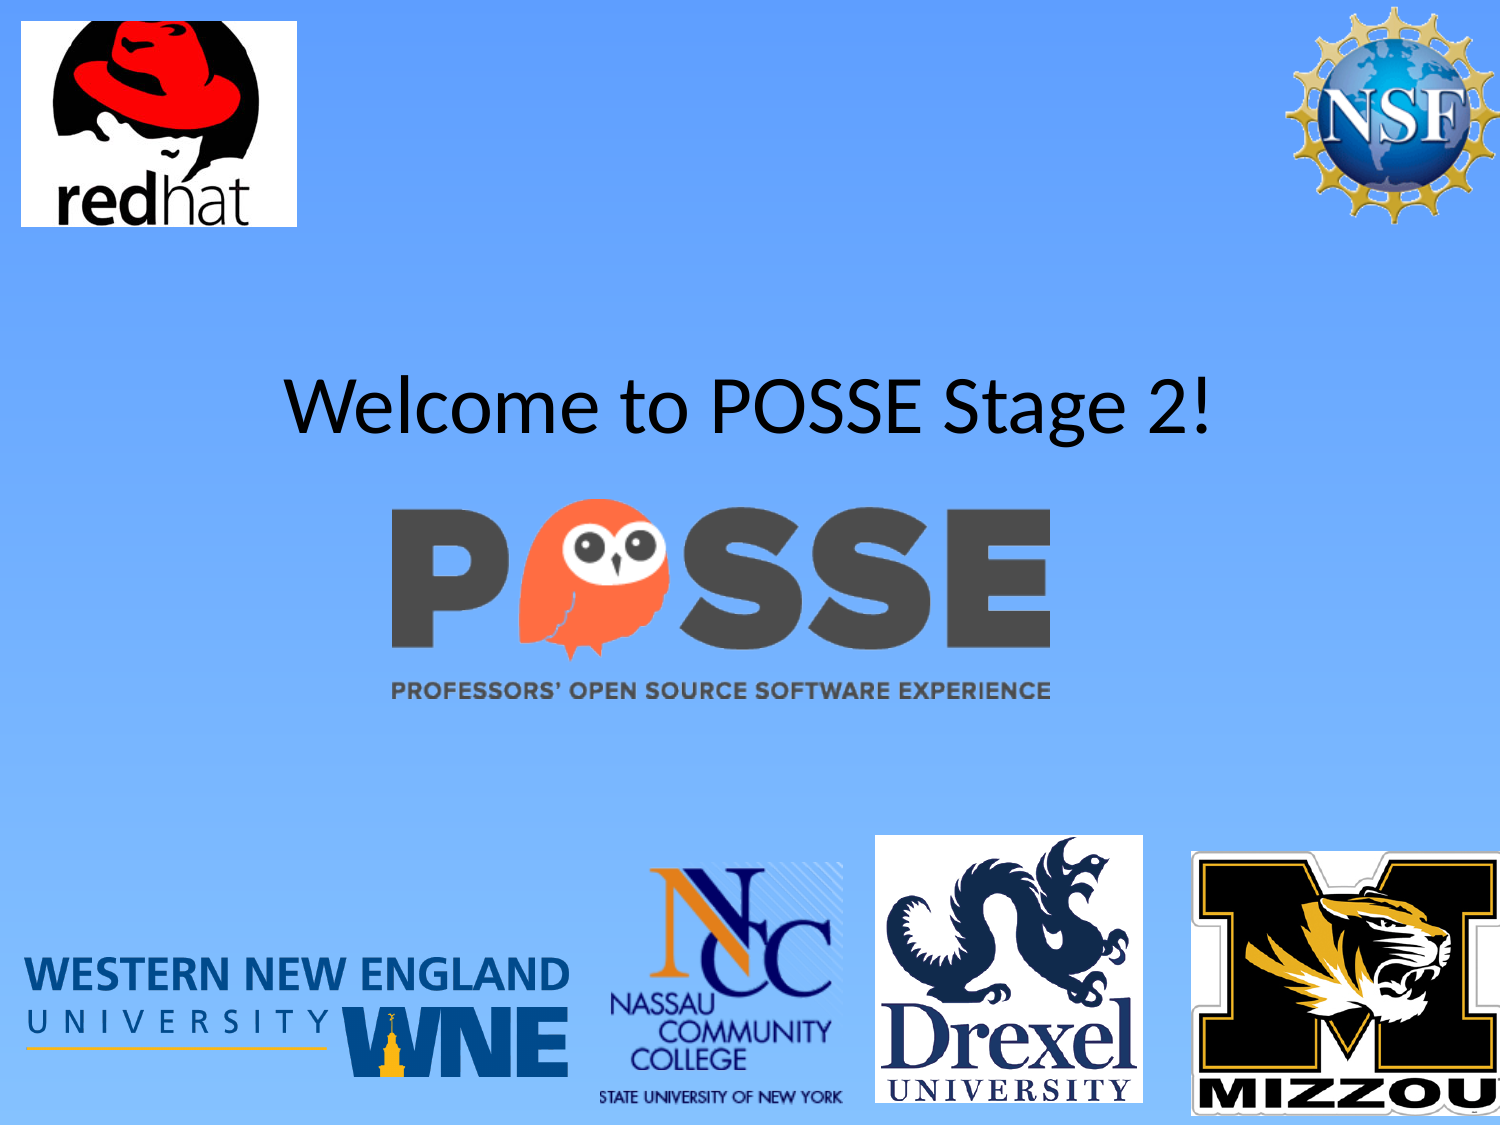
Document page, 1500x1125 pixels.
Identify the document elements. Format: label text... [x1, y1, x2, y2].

picture [599, 862, 843, 1105]
picture [1191, 850, 1500, 1117]
picture [21, 20, 298, 227]
picture [24, 957, 570, 1078]
picture [1282, 3, 1500, 228]
title Welcome to POSSE Stage 2! [112, 279, 1388, 521]
picture [392, 499, 1050, 699]
picture [874, 835, 1143, 1104]
